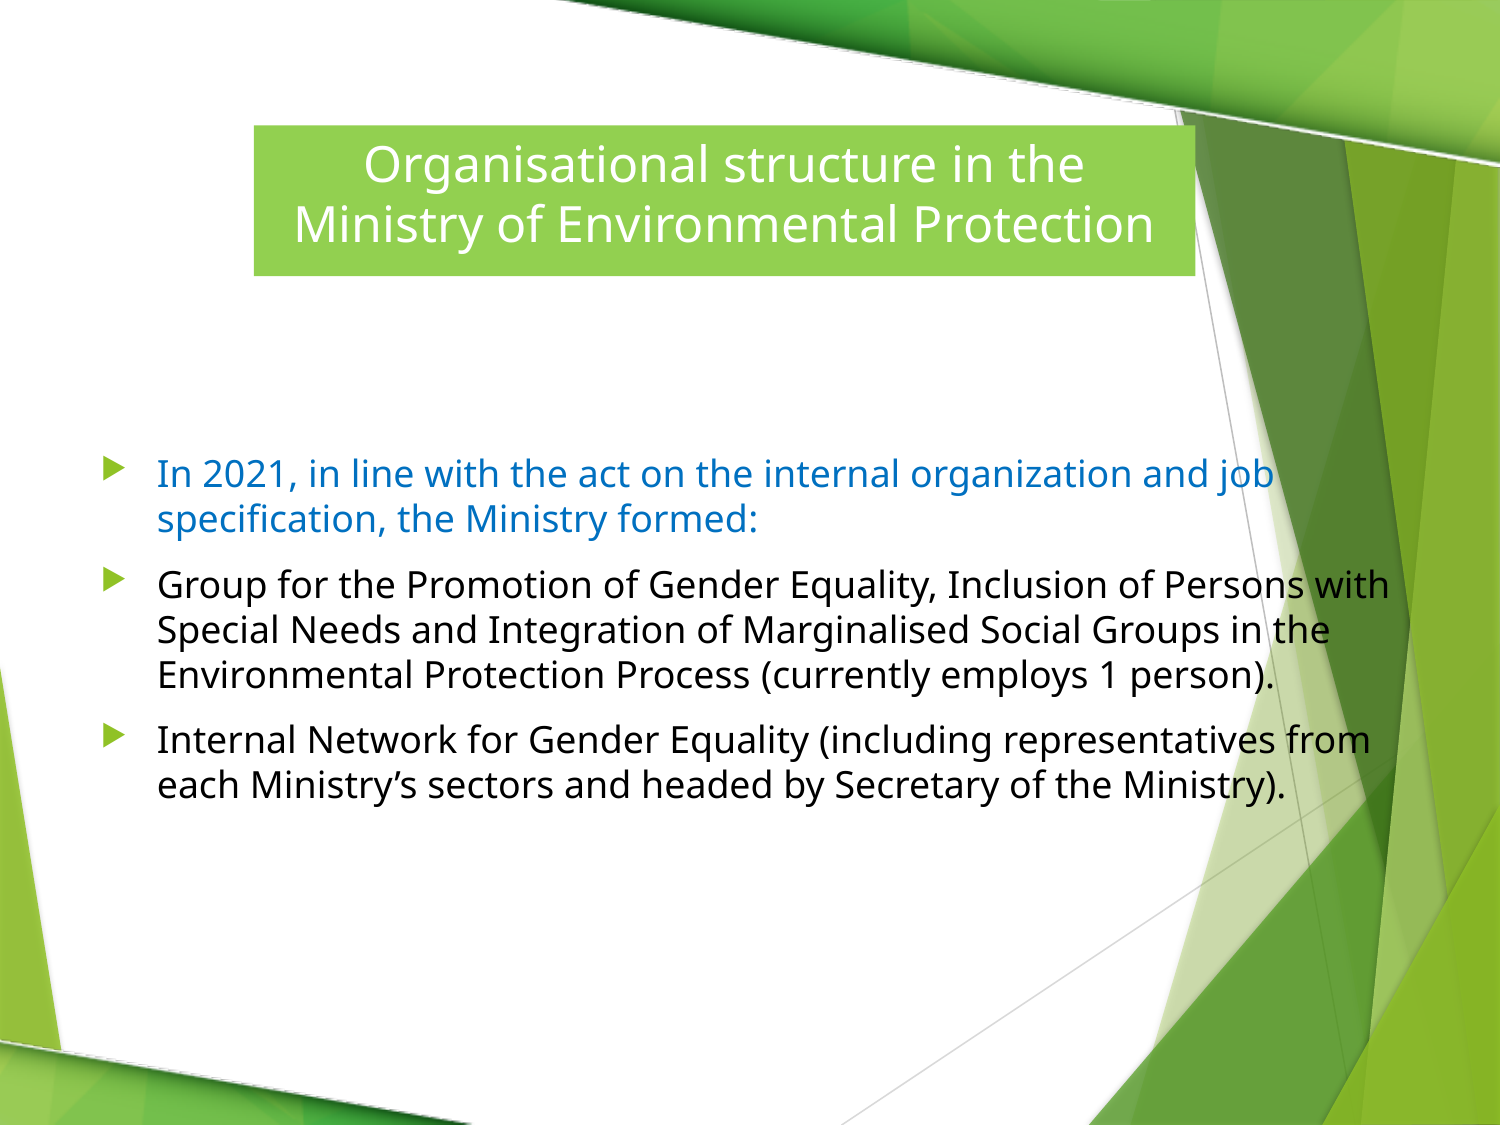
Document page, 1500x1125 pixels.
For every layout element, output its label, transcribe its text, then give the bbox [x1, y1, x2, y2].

list In 2021, in line with the act on the internal organization and job specification, the Ministry formed: Group for the Promotion of Gender Equality, Inclusion of Persons with Special Needs and Integration of Marginalised Social Groups in the Environmental Protection Process (currently employs 1 person). Internal Network for Gender Equality (including representatives from each Ministry’s sectors and headed by Secretary of the Ministry). [85, 376, 1436, 849]
title Organisational structure in the Ministry of Environmental Protection [253, 125, 1196, 277]
picture [0, 0, 1500, 1125]
